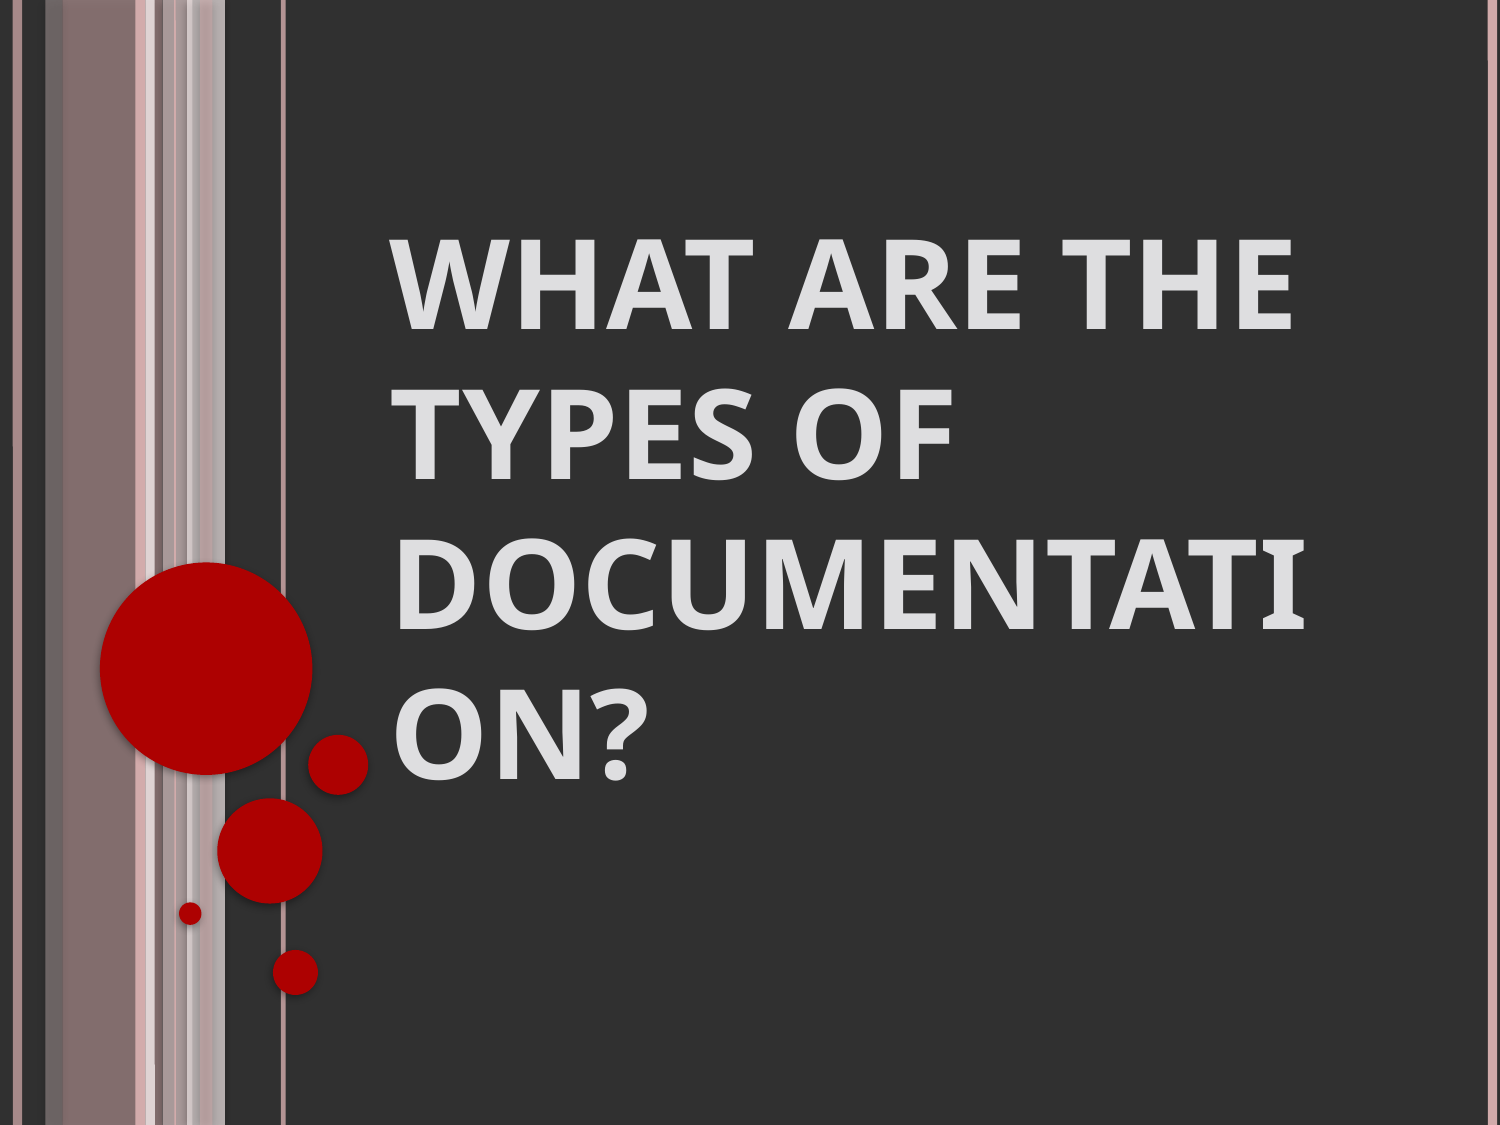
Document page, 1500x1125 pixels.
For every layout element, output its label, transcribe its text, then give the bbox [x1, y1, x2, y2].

title What are the types of documentation? [375, 474, 1388, 812]
